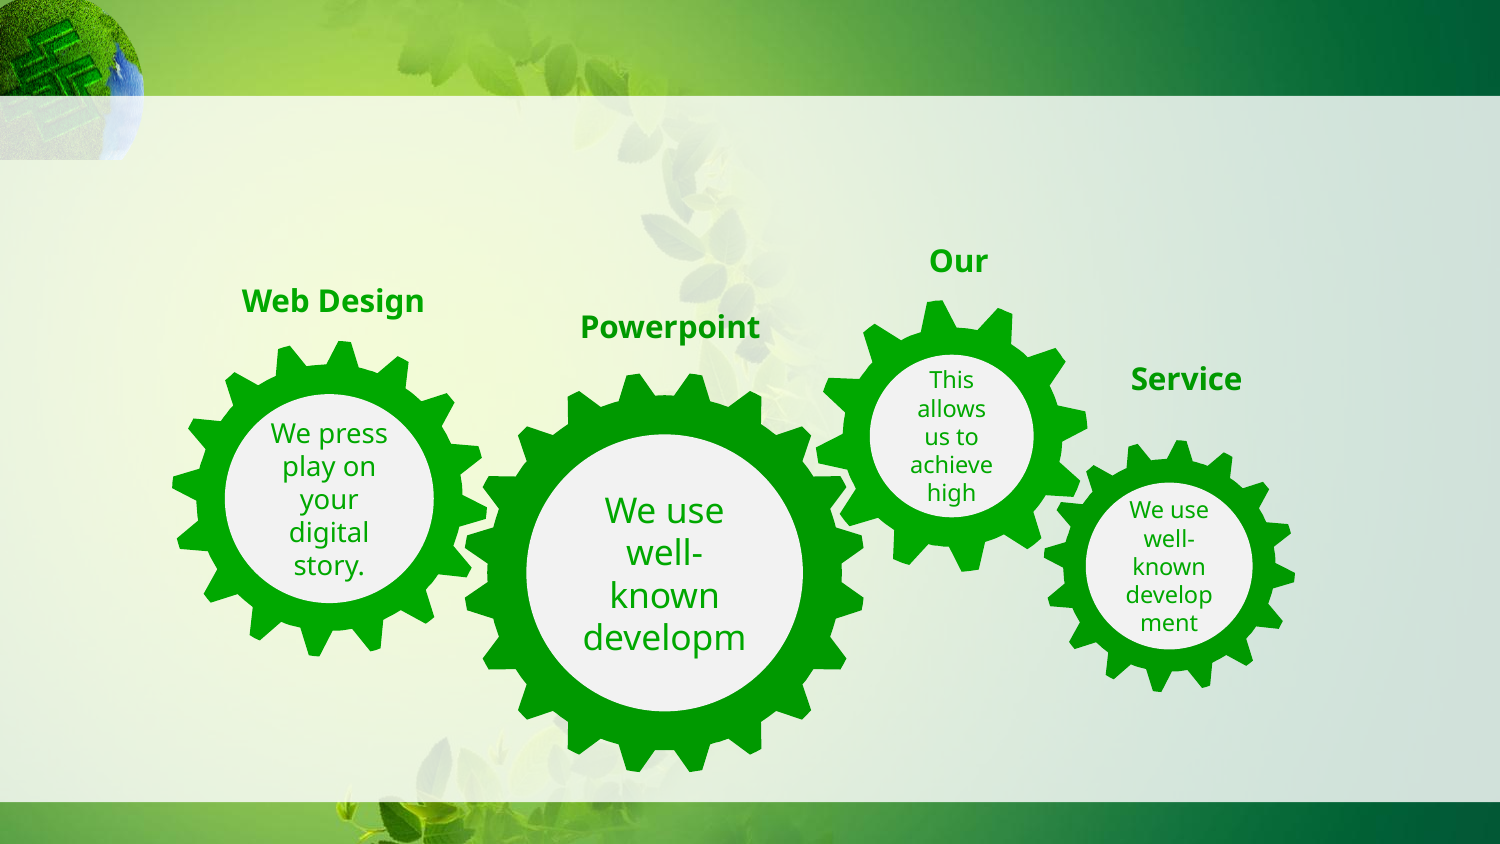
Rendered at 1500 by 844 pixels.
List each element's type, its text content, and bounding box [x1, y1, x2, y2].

text_box Our [827, 233, 1090, 287]
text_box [171, 340, 488, 657]
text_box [1043, 439, 1296, 693]
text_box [464, 373, 864, 773]
text_box Web Design [202, 273, 465, 327]
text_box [815, 300, 1088, 572]
picture [0, 803, 1500, 844]
picture [0, 0, 1500, 95]
text_box Powerpoint [538, 299, 802, 354]
text_box Service [1091, 351, 1302, 405]
